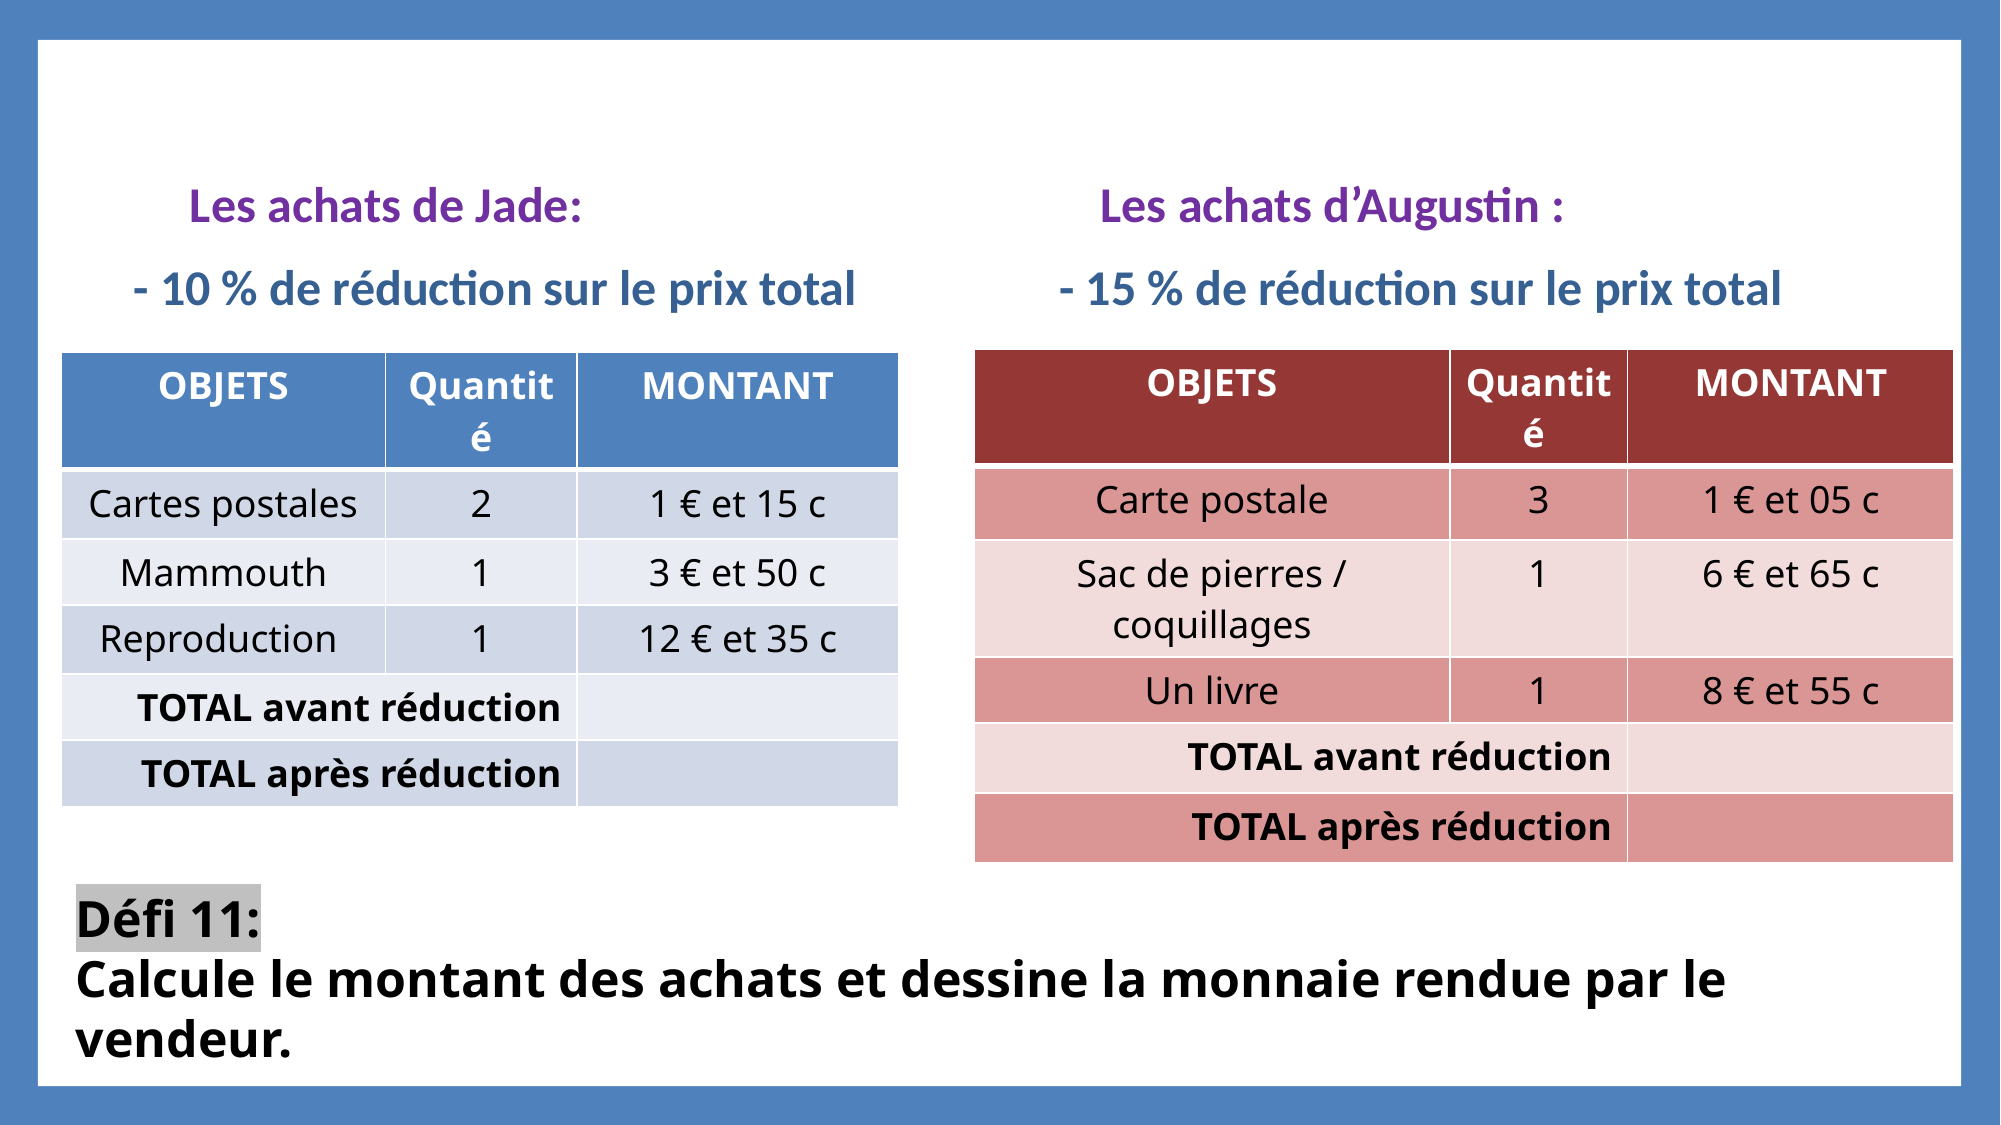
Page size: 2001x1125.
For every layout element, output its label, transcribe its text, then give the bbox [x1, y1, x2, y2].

table_cell 3 [1451, 469, 1627, 539]
table_header Quantité [386, 353, 576, 467]
table_cell Mammouth [62, 540, 385, 604]
table_cell 6 € et 65 c [1628, 541, 1953, 656]
table_cell TOTAL après réduction [62, 741, 576, 806]
table_cell TOTAL après réduction [975, 794, 1627, 862]
table_header OBJETS [975, 350, 1449, 463]
table_cell 2 [386, 472, 576, 538]
table_cell Sac de pierres / coquillages [975, 541, 1449, 656]
text_box Défi 11: Calcule le montant des achats et dessine la monnaie rendue par le vendeur. [61, 879, 1865, 1075]
table_cell 1 [1451, 658, 1627, 722]
table_cell 8 € et 55 c [1628, 658, 1953, 722]
table_header MONTANT [578, 353, 898, 467]
table_cell TOTAL avant réduction [975, 724, 1627, 792]
table_header MONTANT [1628, 350, 1953, 463]
table_cell TOTAL avant réduction [62, 675, 576, 739]
table_cell 1 [386, 540, 576, 604]
table_cell [1628, 794, 1953, 862]
table_cell [578, 675, 898, 739]
table_cell 1 [1451, 541, 1627, 656]
table_cell 12 € et 35 c [578, 606, 898, 673]
table_cell Reproduction [62, 606, 385, 673]
table_cell Cartes postales [62, 472, 385, 538]
table_cell [578, 741, 898, 806]
list Les achats de Jade: Les achats d’Augustin : - 10 % de réduction sur le prix total - 15 % de réduction sur le prix total [111, 82, 1939, 901]
table_cell 1 [386, 606, 576, 673]
table_cell [1628, 724, 1953, 792]
table_cell 1 € et 15 c [578, 472, 898, 538]
table_cell Carte postale [975, 469, 1449, 539]
table_cell Un livre [975, 658, 1449, 722]
table_header OBJETS [62, 353, 385, 467]
table_cell 1 € et 05 c [1628, 469, 1953, 539]
table_header Quantité [1451, 350, 1627, 463]
table_cell 3 € et 50 c [578, 540, 898, 604]
